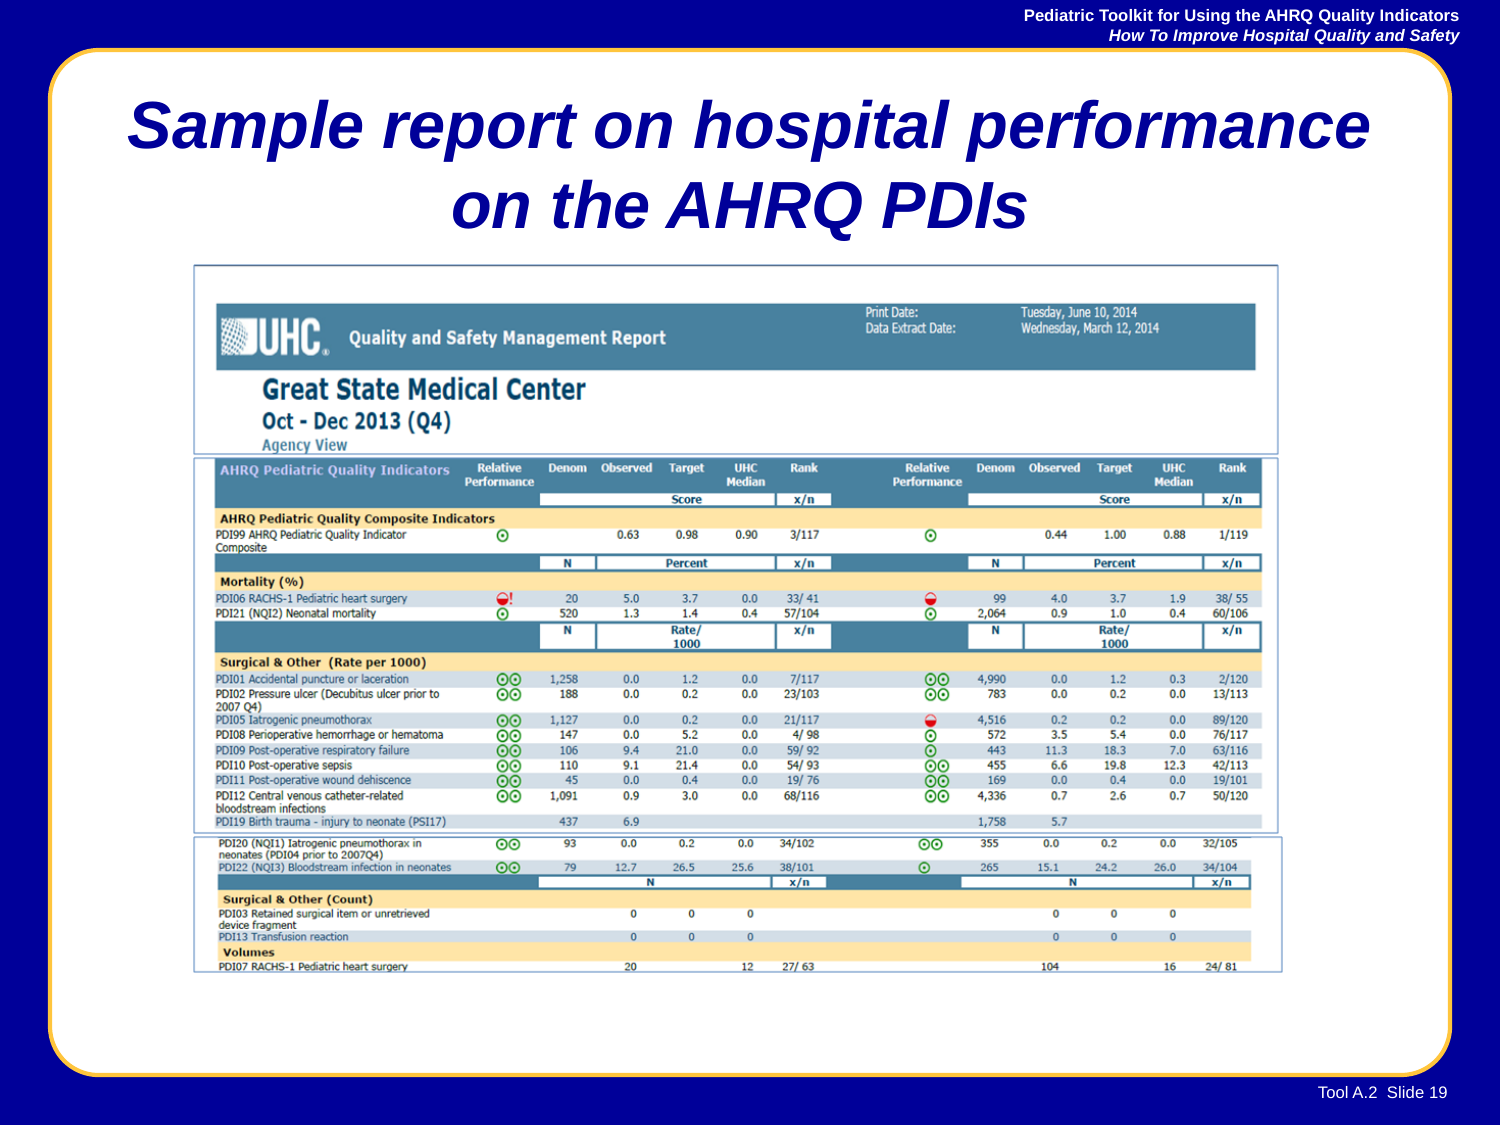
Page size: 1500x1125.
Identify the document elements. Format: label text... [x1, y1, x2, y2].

title Sample report on hospital performance on the AHRQ PDIs [112, 75, 1388, 200]
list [189, 262, 1285, 976]
